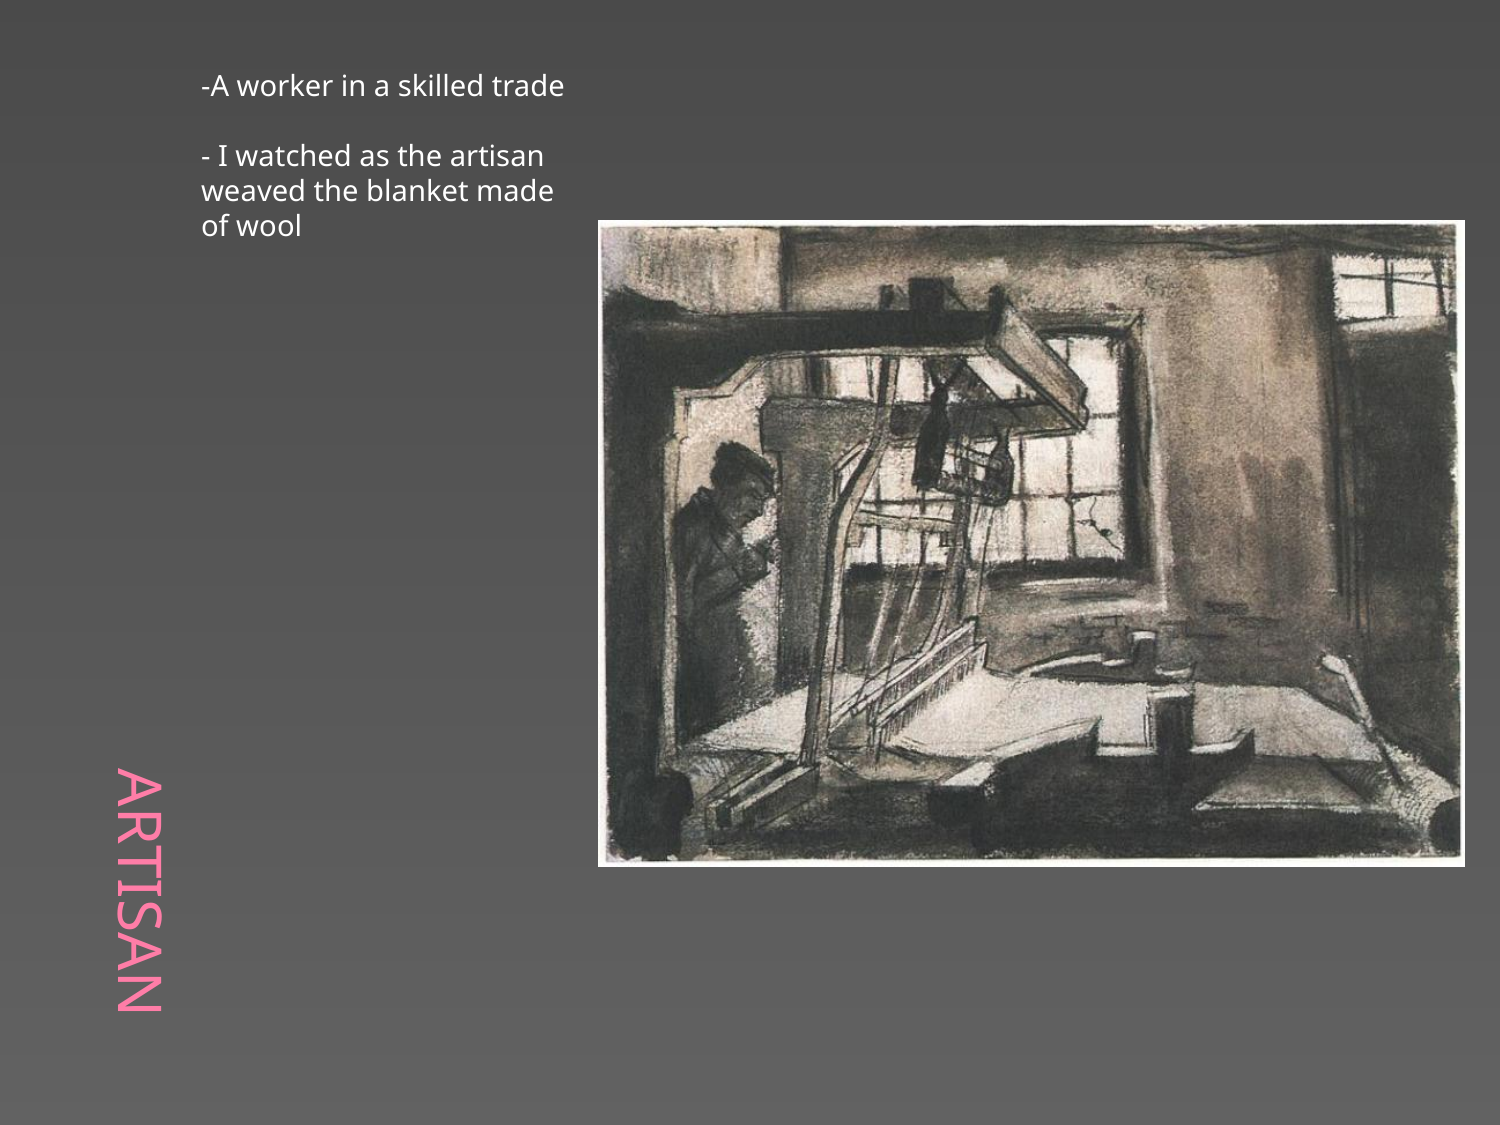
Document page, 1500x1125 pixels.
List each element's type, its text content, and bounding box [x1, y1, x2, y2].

list -A worker in a skilled trade - I watched as the artisan weaved the blanket made of wool [186, 60, 587, 1036]
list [598, 52, 1465, 1036]
title Artisan [36, 60, 186, 1036]
